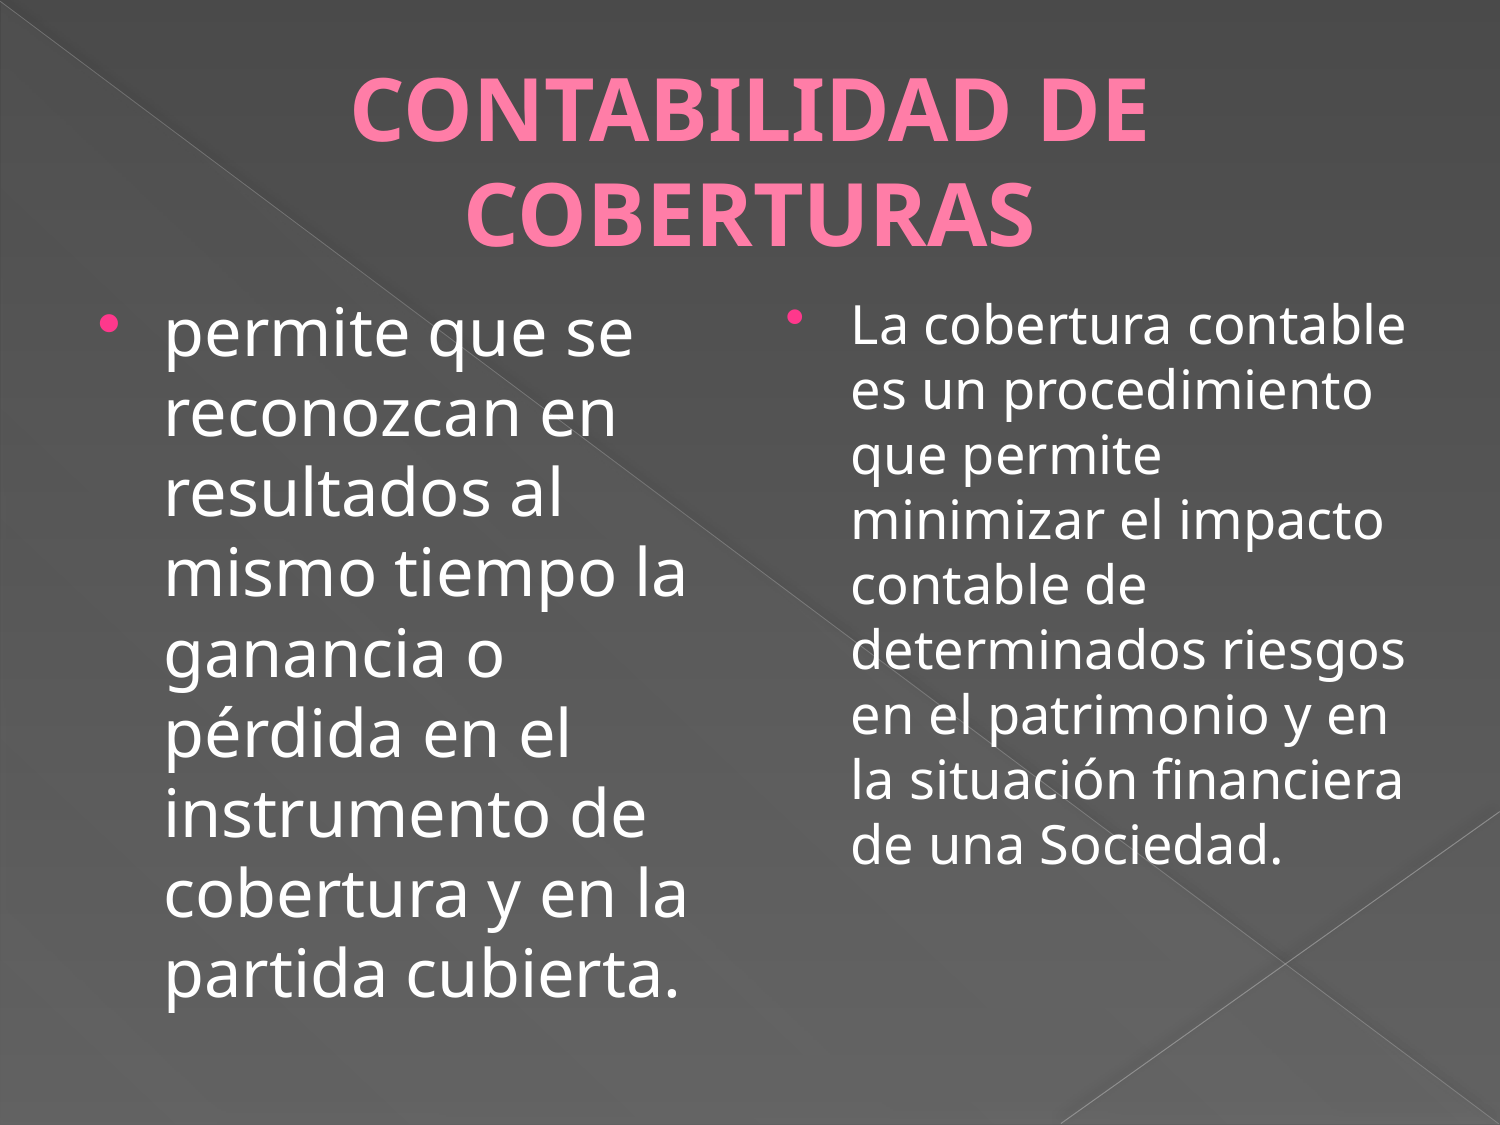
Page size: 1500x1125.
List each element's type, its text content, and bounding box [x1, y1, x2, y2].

title CONTABILIDAD DE COBERTURAS [75, 43, 1425, 274]
list permite que se reconozcan en resultados al mismo tiempo la ganancia o pérdida en el instrumento de cobertura y en la partida cubierta. [75, 282, 738, 1025]
list La cobertura contable es un procedimiento que permite minimizar el impacto contable de determinados riesgos en el patrimonio y en la situación financiera de una Sociedad. [762, 282, 1425, 1025]
